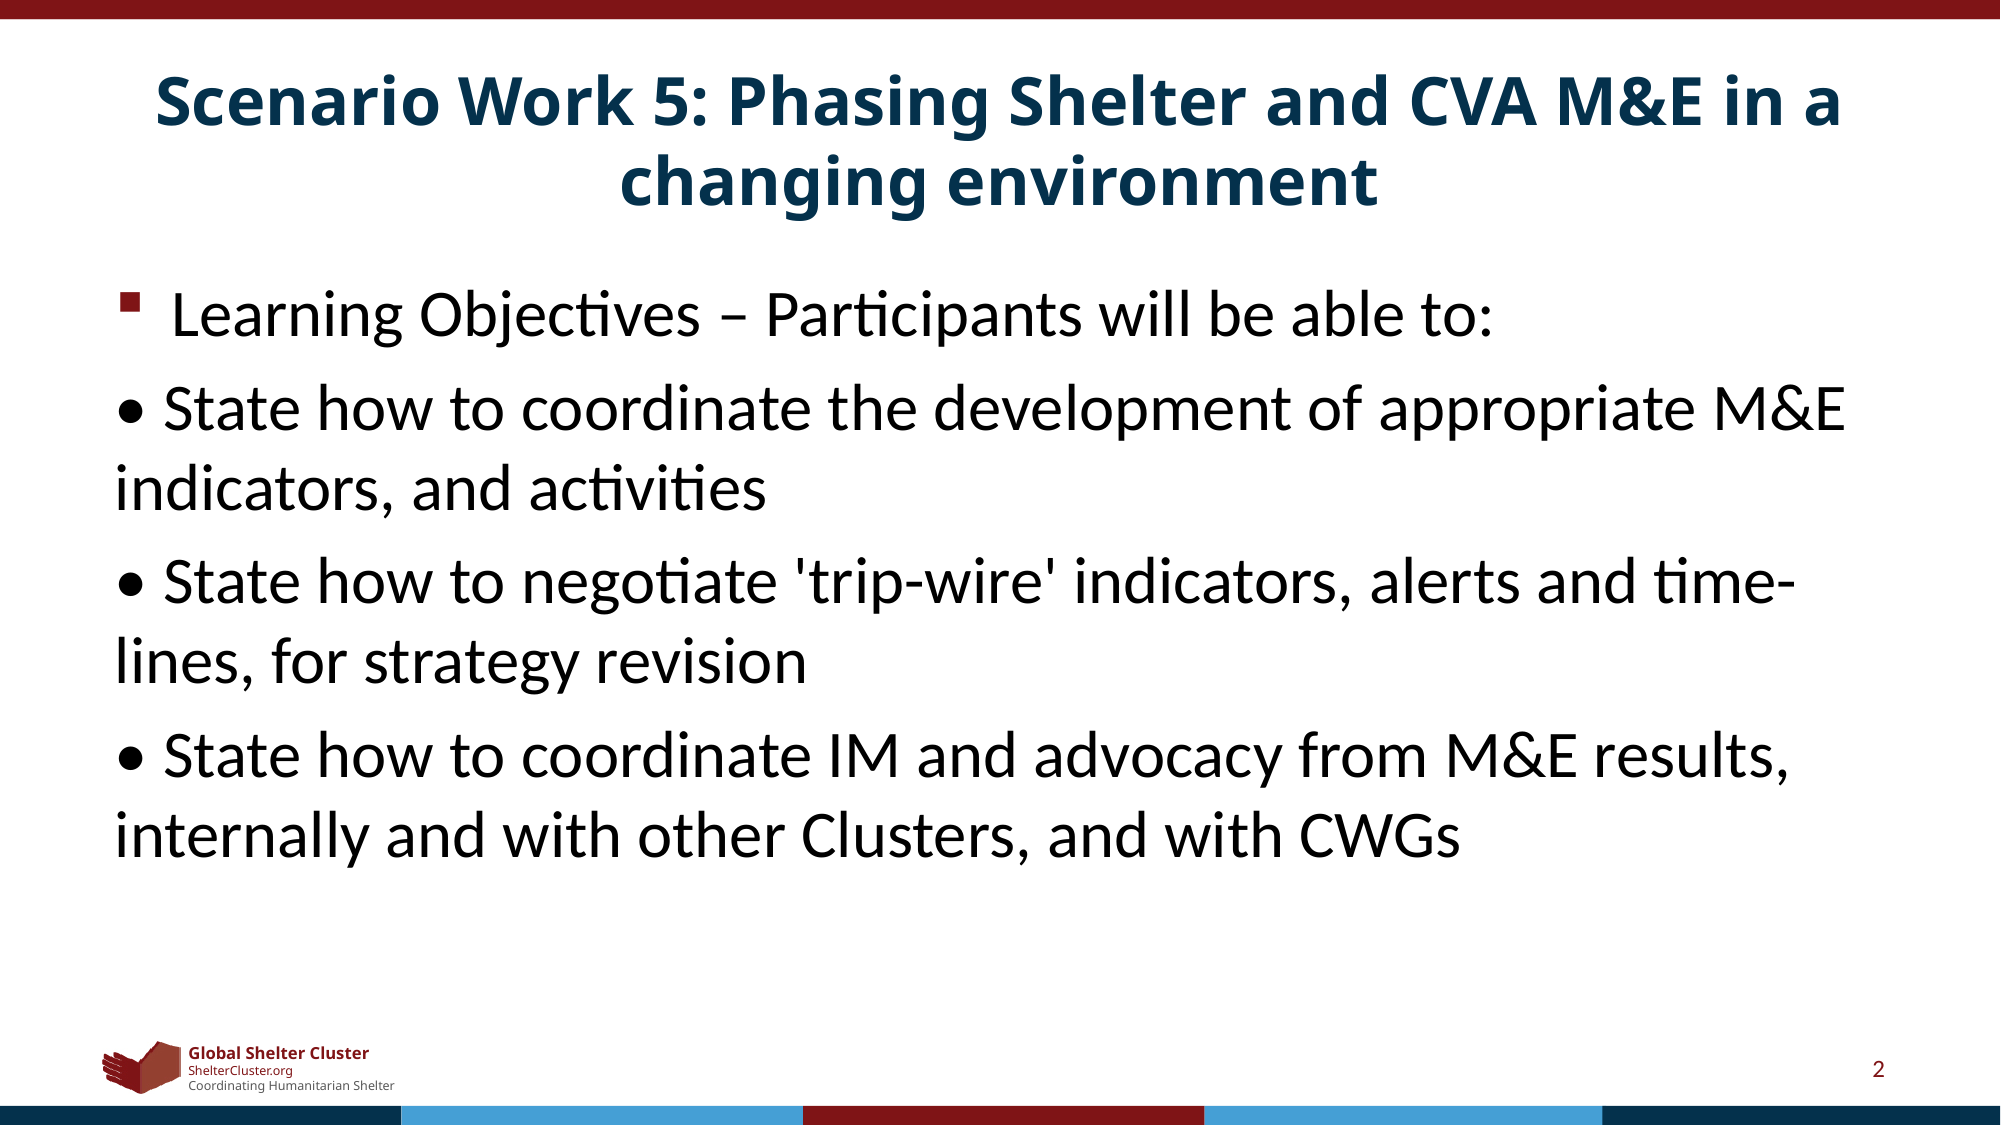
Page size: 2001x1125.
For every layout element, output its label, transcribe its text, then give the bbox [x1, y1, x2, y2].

picture [102, 1041, 181, 1094]
list Learning Objectives – Participants will be able to: • State how to coordinate the development of appropriate M&E indicators, and activities • State how to negotiate 'trip-wire' indicators, alerts and time-lines, for strategy revision • State how to coordinate IM and advocacy from M&E results, internally and with other Clusters, and with CWGs [99, 262, 1900, 1005]
title Scenario Work 5: Phasing Shelter and CVA M&E in a changing environment [0, 45, 2000, 233]
slide_number 2 [1433, 1037, 1900, 1098]
